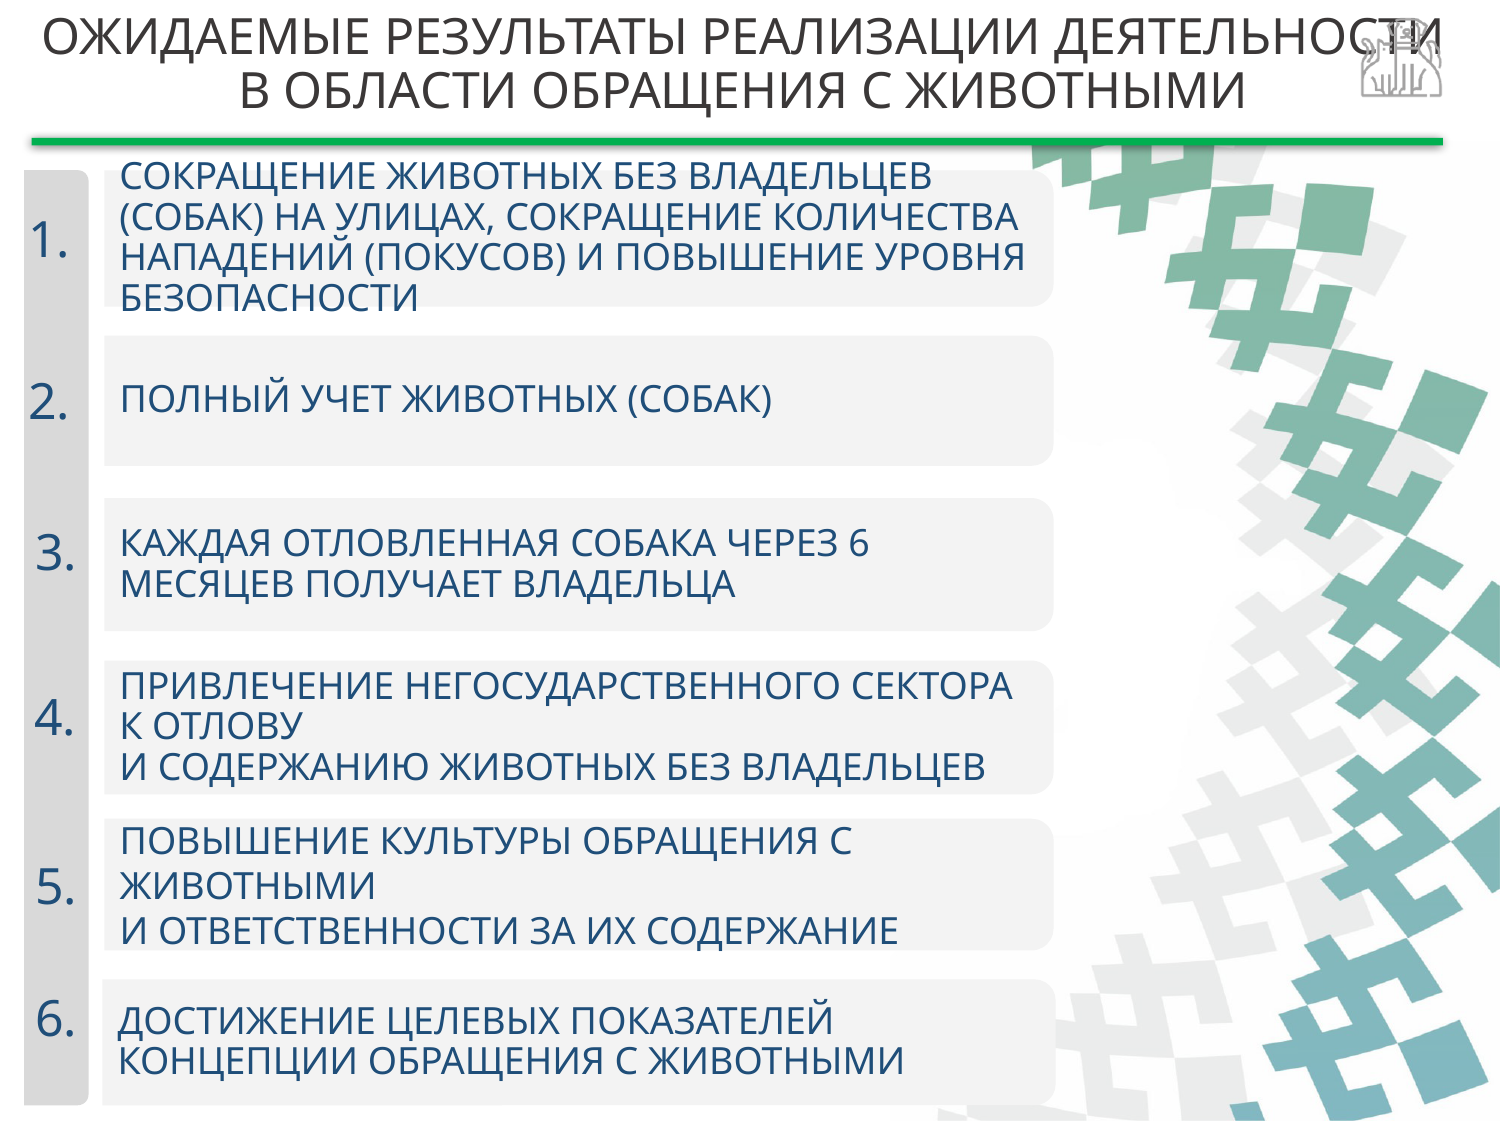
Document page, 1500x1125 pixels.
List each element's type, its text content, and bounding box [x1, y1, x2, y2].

picture [890, 141, 1500, 1121]
picture [1358, 14, 1444, 99]
text_box ОЖИДАЕМЫЕ РЕЗУЛЬТАТЫ РЕАЛИЗАЦИИ ДЕЯТЕЛЬНОСТИ В ОБЛАСТИ ОБРАЩЕНИЯ С ЖИВОТНЫМИ [0, 4, 1500, 127]
text_box [31, 137, 1443, 146]
text_box 4. [19, 677, 92, 753]
text_box 5. [20, 847, 93, 923]
text_box ПОЛНЫЙ УЧЕТ ЖИВОТНЫХ (СОБАК) [104, 335, 885, 466]
text_box ПРИВЛЕЧЕНИЕ НЕГОСУДАРСТВЕННОГО СЕКТОРА К ОТЛОВУ И СОДЕРЖАНИЮ ЖИВОТНЫХ БЕЗ ВЛАДЕЛЬЦЕВ [104, 660, 885, 795]
text_box [24, 753, 89, 847]
text_box 3. [20, 512, 92, 588]
text_box 6. [20, 979, 93, 1055]
text_box [24, 1055, 89, 1106]
text_box 2. [13, 362, 86, 438]
text_box СОКРАЩЕНИЕ ЖИВОТНЫХ БЕЗ ВЛАДЕЛЬЦЕВ (СОБАК) НА УЛИЦАХ, СОКРАЩЕНИЕ КОЛИЧЕСТВА НАПАДЕНИЙ (ПОКУСОВ) И ПОВЫШЕНИЕ УРОВНЯ БЕЗОПАСНОСТИ [104, 170, 885, 307]
text_box [24, 170, 89, 512]
text_box КАЖДАЯ ОТЛОВЛЕННАЯ СОБАКА ЧЕРЕЗ 6 МЕСЯЦЕВ ПОЛУЧАЕТ ВЛАДЕЛЬЦА [104, 498, 885, 632]
text_box 1. [13, 199, 86, 275]
text_box [24, 923, 89, 979]
text_box [24, 588, 89, 677]
text_box ПОВЫШЕНИЕ КУЛЬТУРЫ ОБРАЩЕНИЯ С ЖИВОТНЫМИ И ОТВЕТСТВЕННОСТИ ЗА ИХ СОДЕРЖАНИЕ [104, 818, 885, 951]
text_box ДОСТИЖЕНИЕ ЦЕЛЕВЫХ ПОКАЗАТЕЛЕЙ КОНЦЕПЦИИ ОБРАЩЕНИЯ С ЖИВОТНЫМИ [102, 979, 885, 1106]
